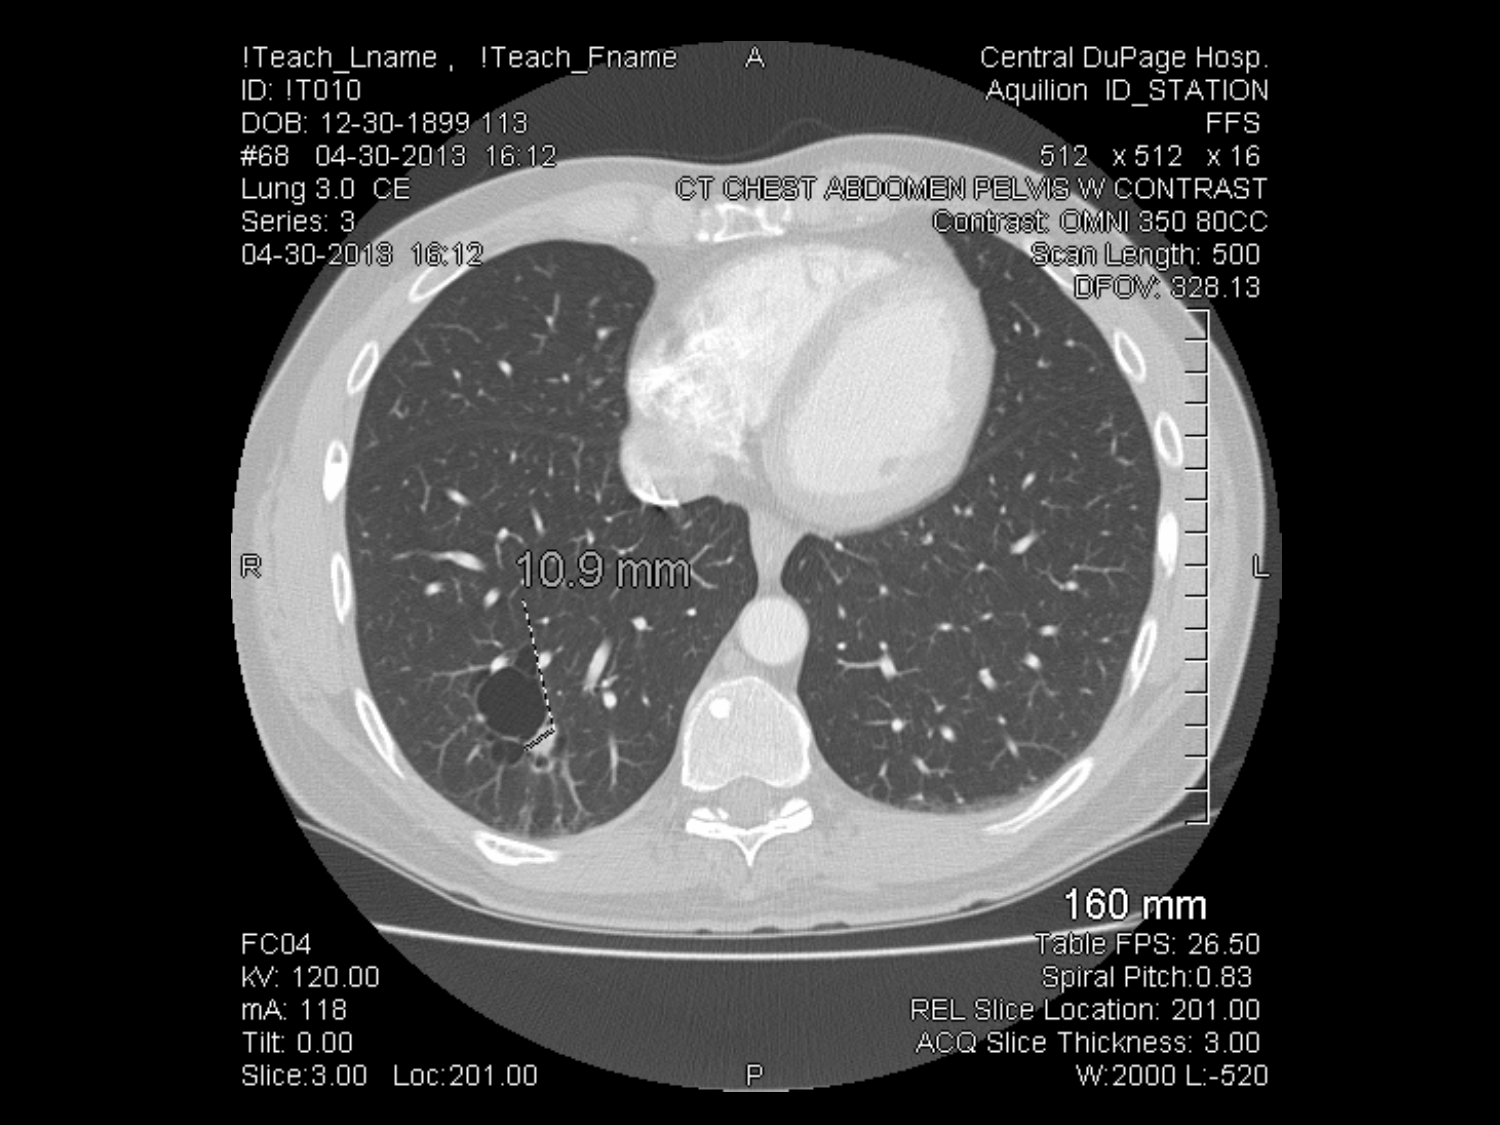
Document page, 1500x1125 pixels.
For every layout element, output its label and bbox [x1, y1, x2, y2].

picture [231, 41, 1282, 1092]
